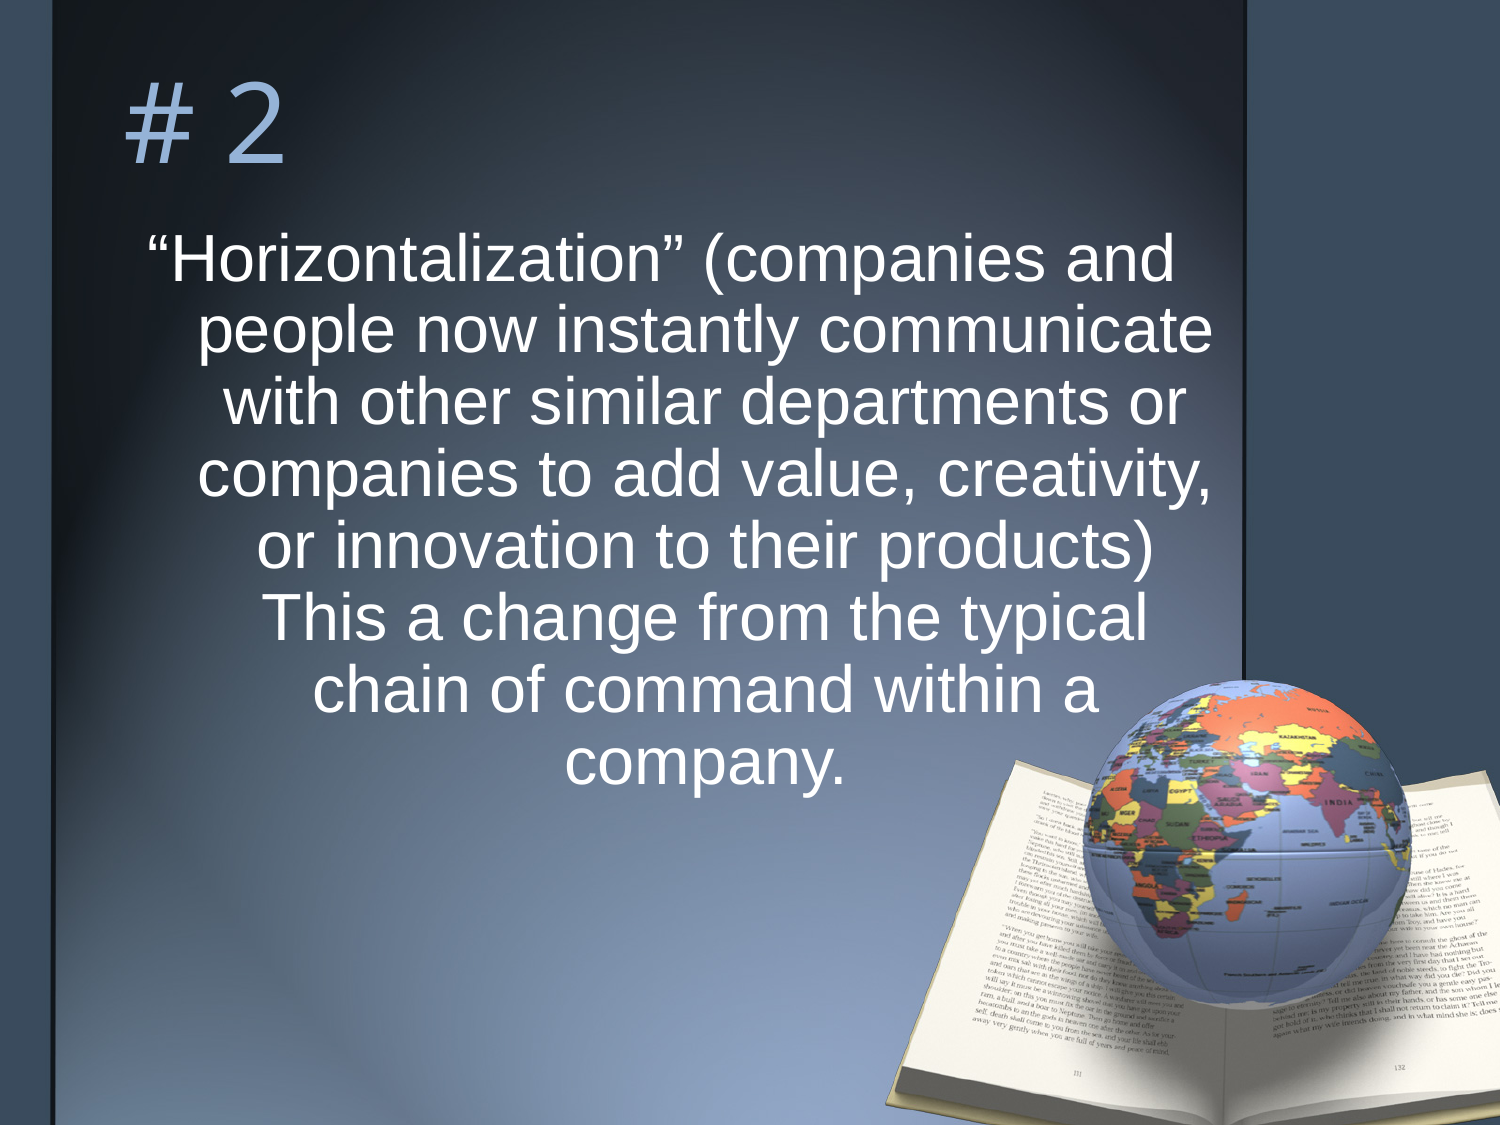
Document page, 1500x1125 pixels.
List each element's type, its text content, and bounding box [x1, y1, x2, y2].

text_box “Horizontalization” (companies and people now instantly communicate with other similar departments or companies to add value, creativity, or innovation to their products) This a change from the typical chain of command within a company. [87, 216, 1238, 877]
title # 2 [49, 0, 363, 238]
picture [0, 0, 1500, 1125]
